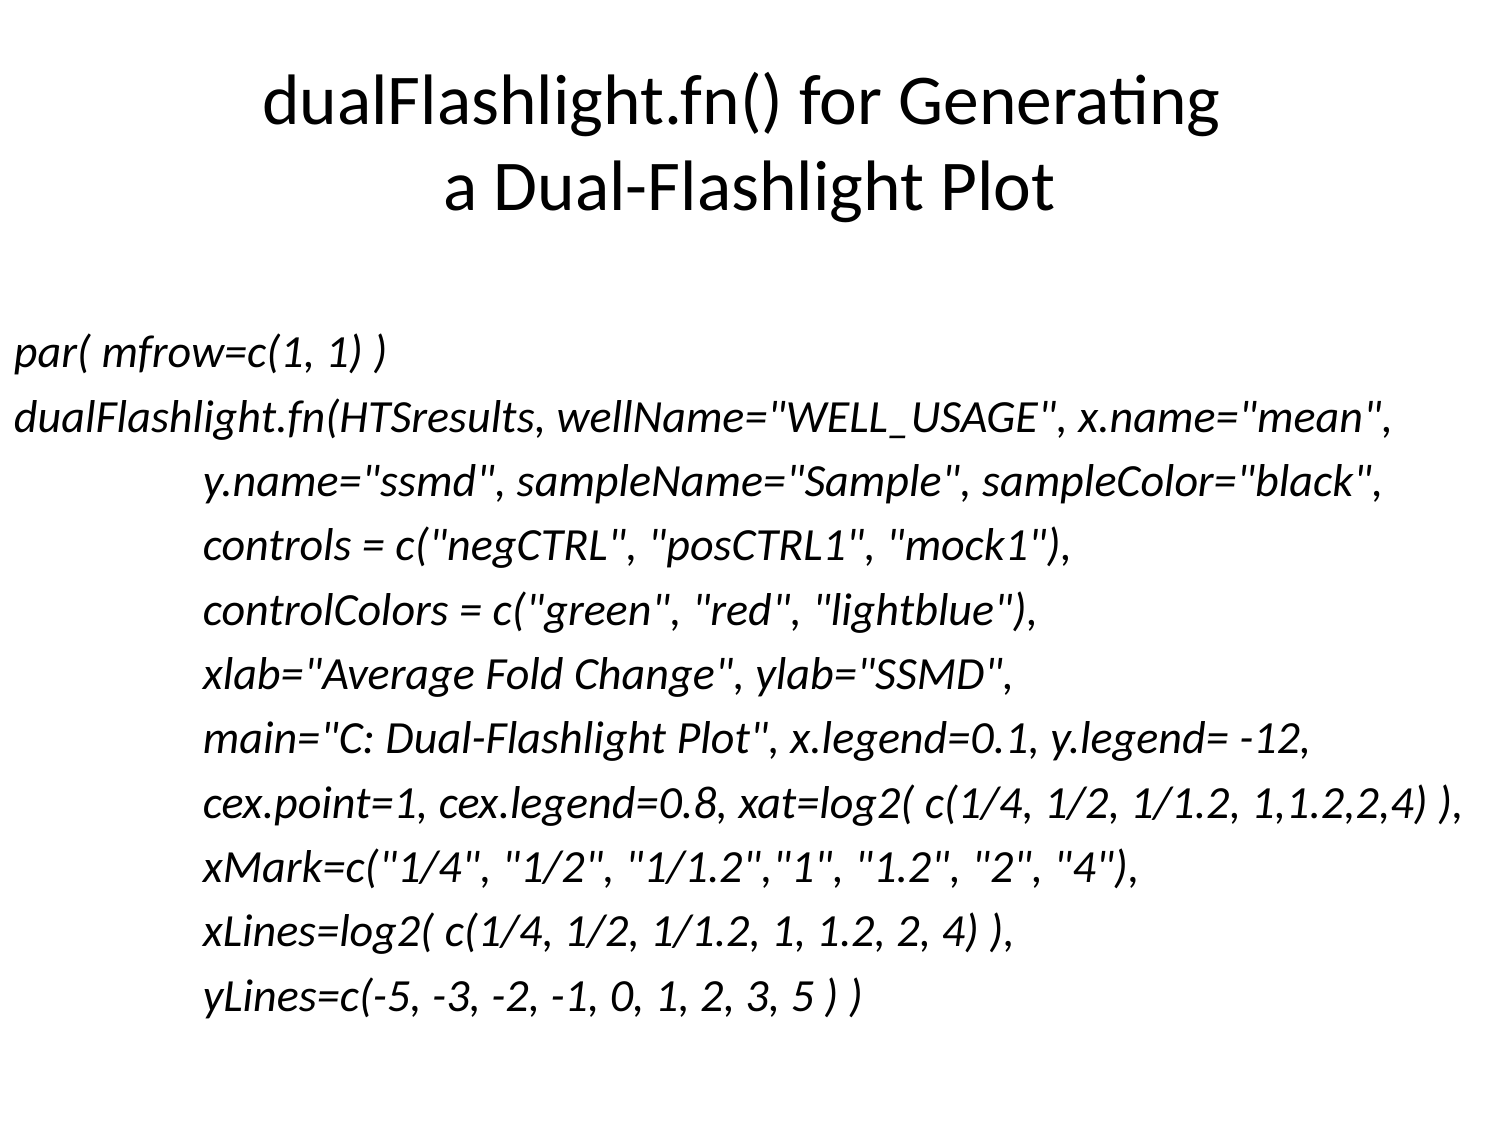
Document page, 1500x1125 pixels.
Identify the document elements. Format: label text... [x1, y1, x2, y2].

list par( mfrow=c(1, 1) ) dualFlashlight.fn(HTSresults, wellName="WELL_USAGE", x.name="mean", y.name="ssmd", sampleName="Sample", sampleColor="black", controls = c("negCTRL", "posCTRL1", "mock1"), controlColors = c("green", "red", "lightblue"), xlab="Average Fold Change", ylab="SSMD", main="C: Dual-Flashlight Plot", x.legend=0.1, y.legend= -12, cex.point=1, cex.legend=0.8, xat=log2( c(1/4, 1/2, 1/1.2, 1,1.2,2,4) ), xMark=c("1/4", "1/2", "1/1.2","1", "1.2", "2", "4"), xLines=log2( c(1/4, 1/2, 1/1.2, 1, 1.2, 2, 4) ), yLines=c(-5, -3, -2, -1, 0, 1, 2, 3, 5 ) ) [0, 314, 1499, 1057]
title dualFlashlight.fn() for Generating a Dual-Flashlight Plot [75, 45, 1425, 233]
